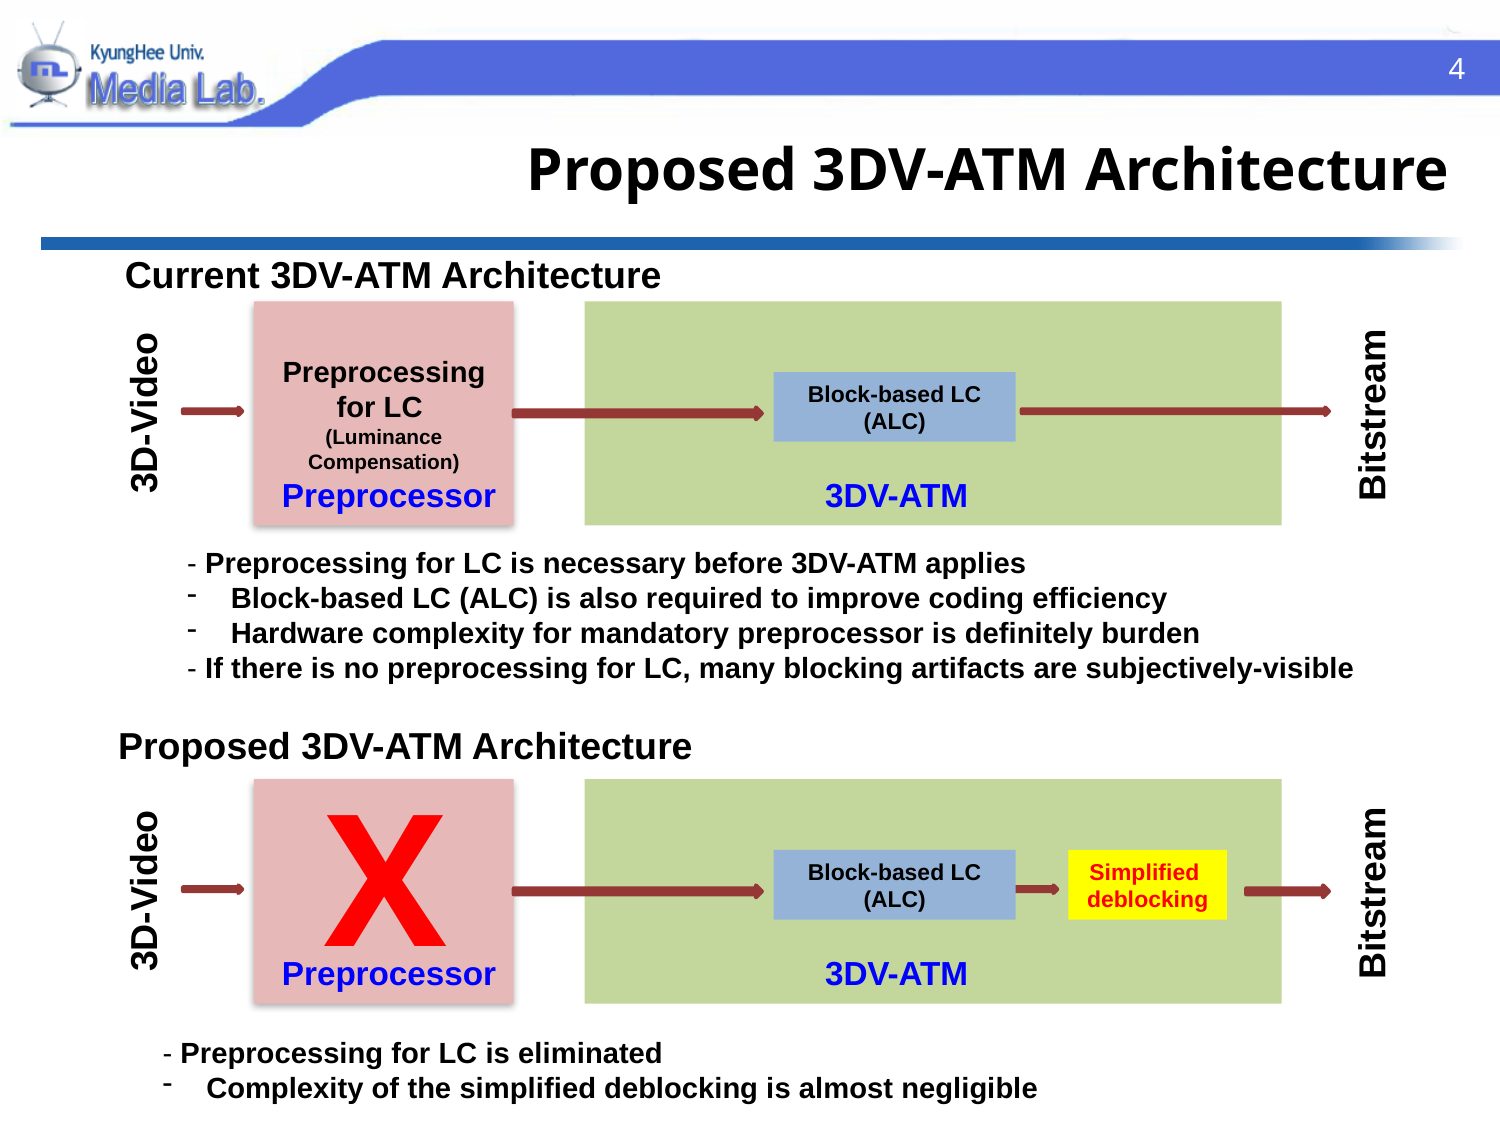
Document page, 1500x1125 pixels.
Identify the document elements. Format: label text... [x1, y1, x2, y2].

picture [0, 0, 1500, 138]
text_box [111, 301, 1402, 526]
text_box Current 3DV-ATM Architecture [109, 243, 677, 301]
text_box Proposed 3DV-ATM Architecture [103, 714, 708, 775]
text_box - Preprocessing for LC is eliminated Complexity of the simplified deblocking is almost negligible [147, 1027, 1062, 1112]
picture [41, 237, 1500, 250]
title Proposed 3DV-ATM Architecture [312, 101, 1465, 233]
slide_number 4 [1403, 42, 1481, 93]
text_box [111, 755, 1402, 1004]
text_box - Preprocessing for LC is necessary before 3DV-ATM applies Block-based LC (ALC) is also required to improve coding efficiency Hardware complexity for mandatory preprocessor is definitely burden - If there is no preprocessing for LC, many blocking artifacts are subjectively-visible [172, 537, 1371, 693]
